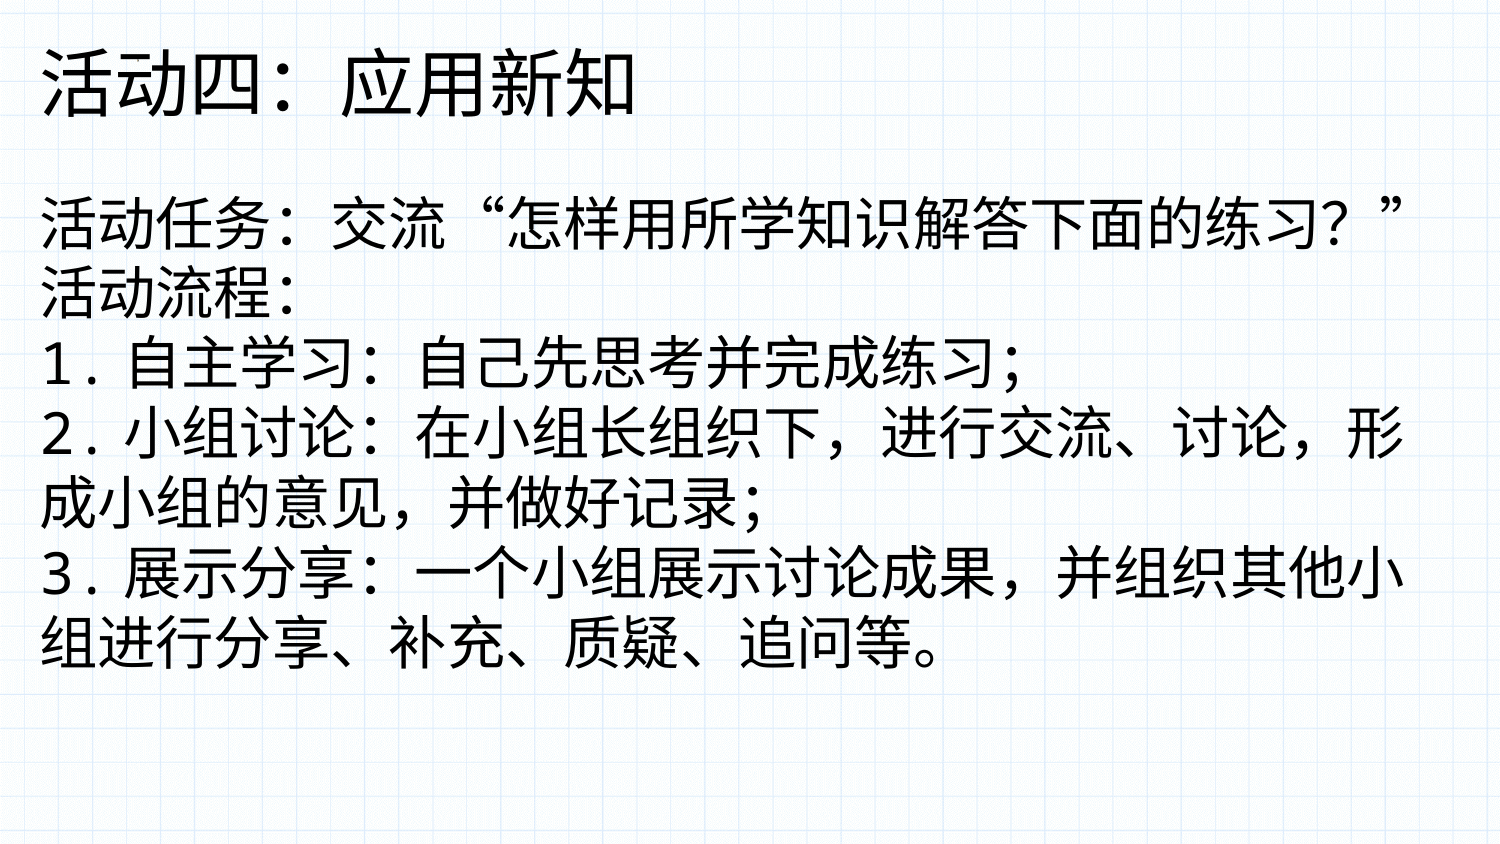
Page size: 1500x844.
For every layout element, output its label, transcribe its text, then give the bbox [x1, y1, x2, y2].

picture [0, 0, 1500, 844]
text_box 活动四：应用新知 活动任务：交流“怎样用所学知识解答下面的练习？” 活动流程： 1.自主学习：自己先思考并完成练习； 2.小组讨论：在小组长组织下，进行交流、讨论，形成小组的意见，并做好记录； 3.展示分享：一个小组展示讨论成果，并组织其他小组进行分享、补充、质疑、追问等。 [24, 29, 1469, 684]
